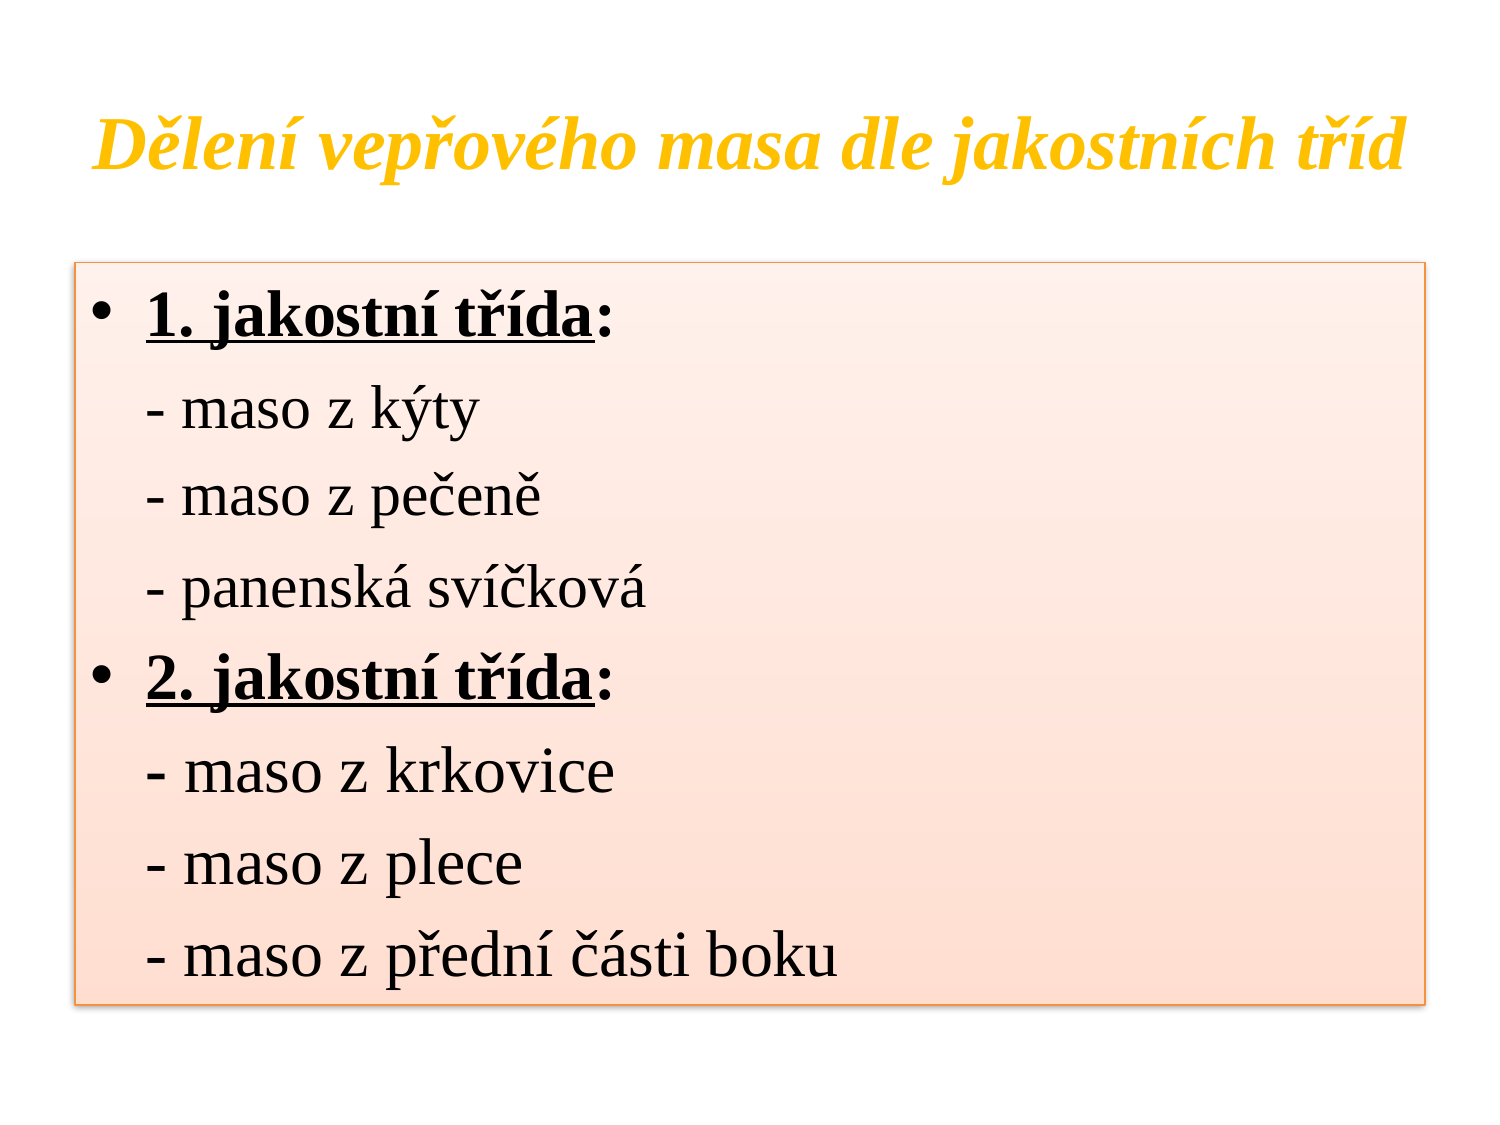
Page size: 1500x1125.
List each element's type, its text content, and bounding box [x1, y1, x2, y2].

list 1. jakostní třída: - maso z kýty - maso z pečeně - panenská svíčková 2. jakostní třída: - maso z krkovice - maso z plece - maso z přední části boku [74, 262, 1426, 1006]
title Dělení vepřového masa dle jakostních tříd [75, 45, 1425, 233]
